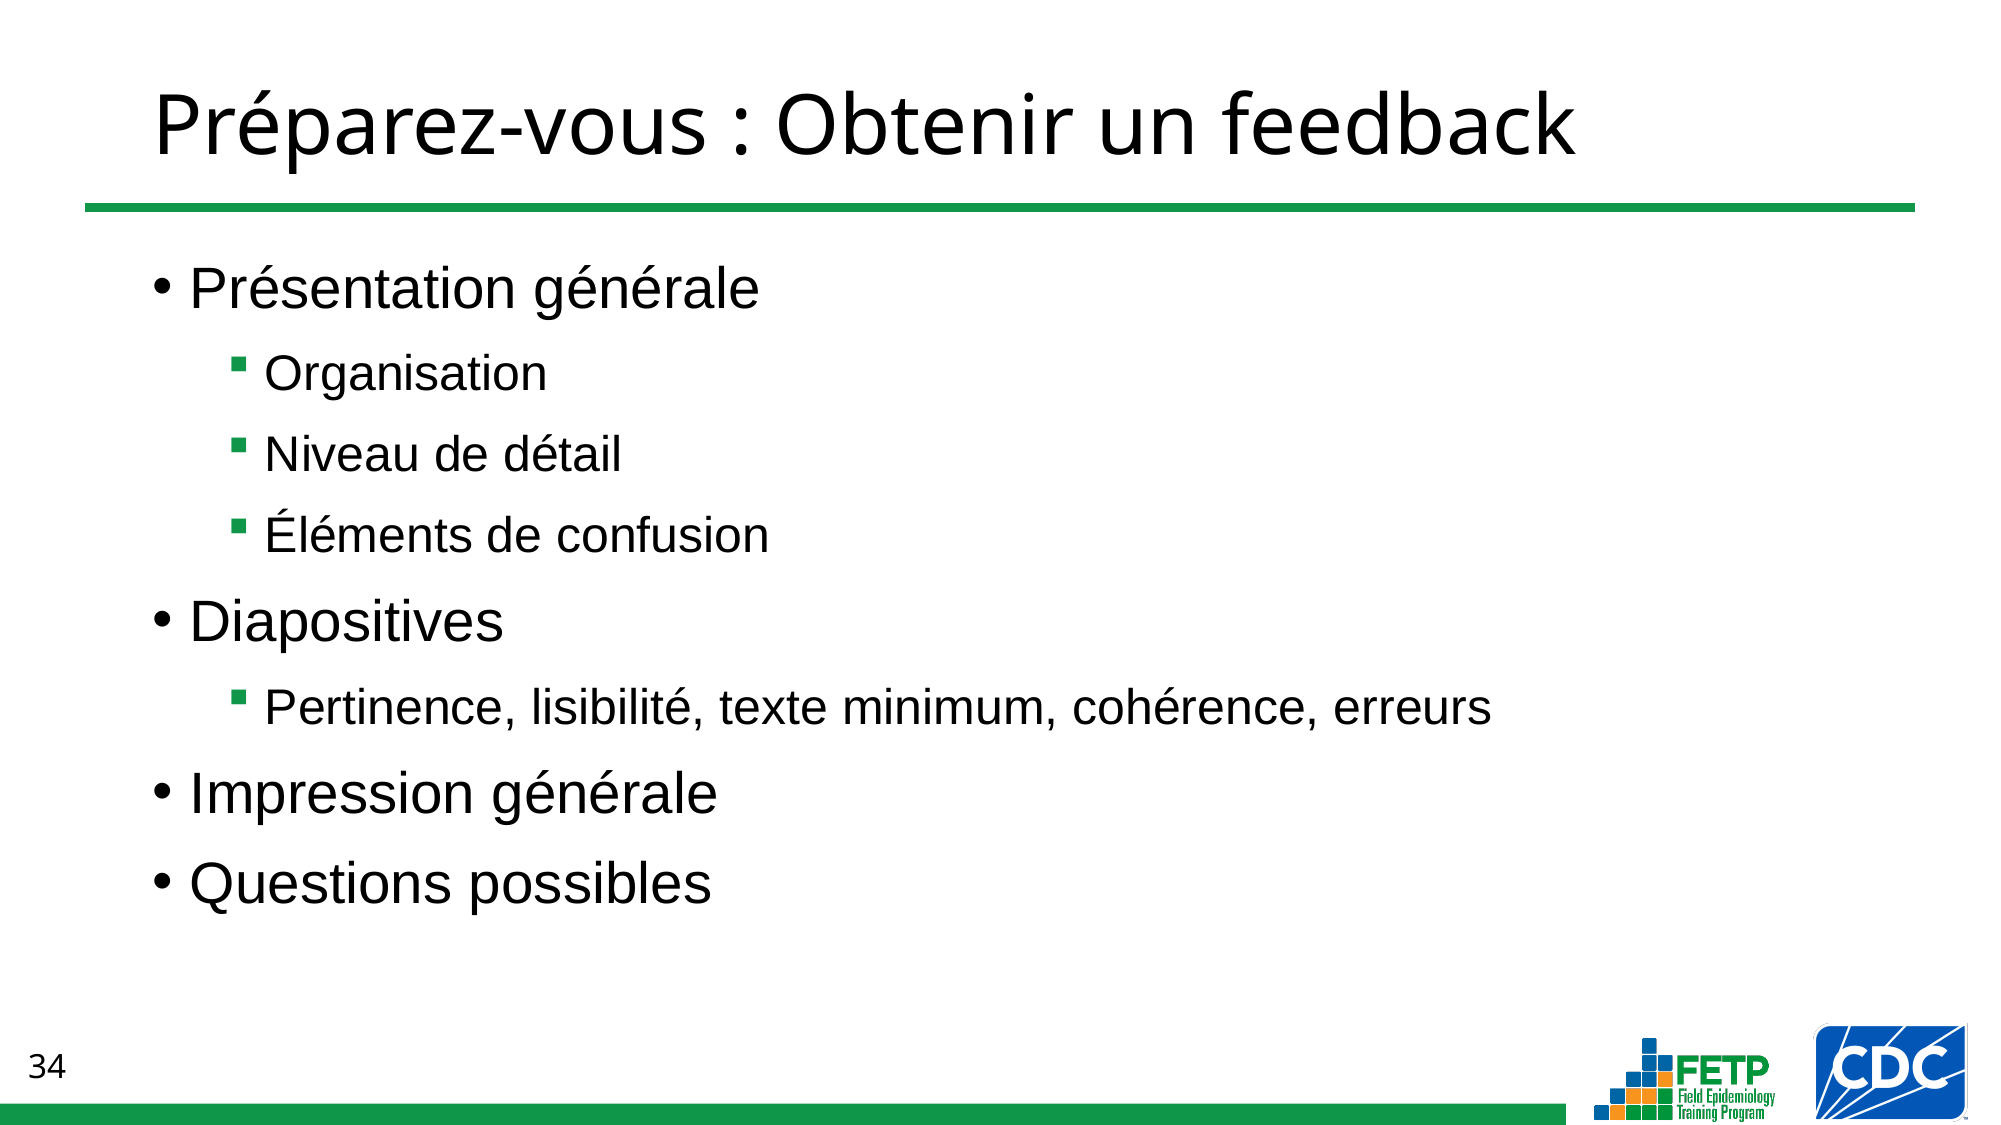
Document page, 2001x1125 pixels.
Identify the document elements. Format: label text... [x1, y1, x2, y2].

picture [1813, 1023, 1968, 1122]
title Préparez-vous : Obtenir un feedback [137, 75, 1863, 207]
list Présentation générale Organisation Niveau de détail Éléments de confusion Diapositives Pertinence, lisibilité, texte minimum, cohérence, erreurs Impression générale Questions possibles [137, 242, 1863, 1004]
picture [1594, 1038, 1775, 1122]
